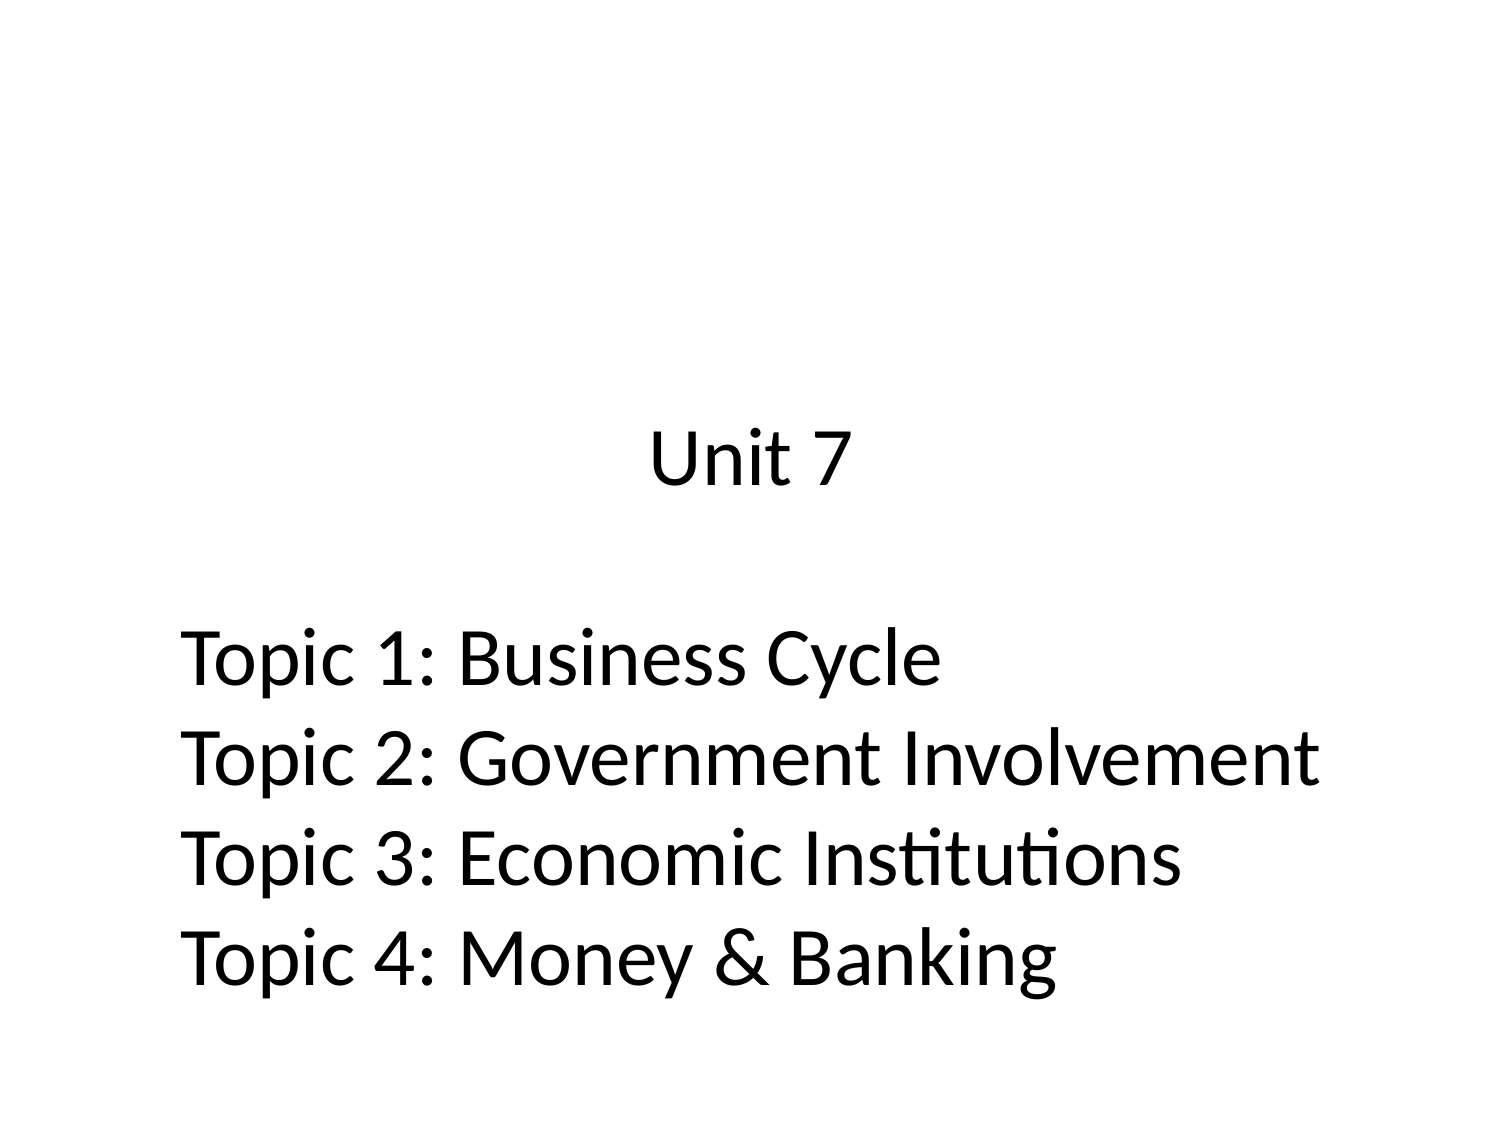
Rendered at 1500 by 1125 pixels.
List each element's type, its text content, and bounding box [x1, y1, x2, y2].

text_box Unit 7 Topic 1: Business Cycle Topic 2: Government Involvement Topic 3: Economic Institutions Topic 4: Money & Banking [165, 395, 1338, 1010]
